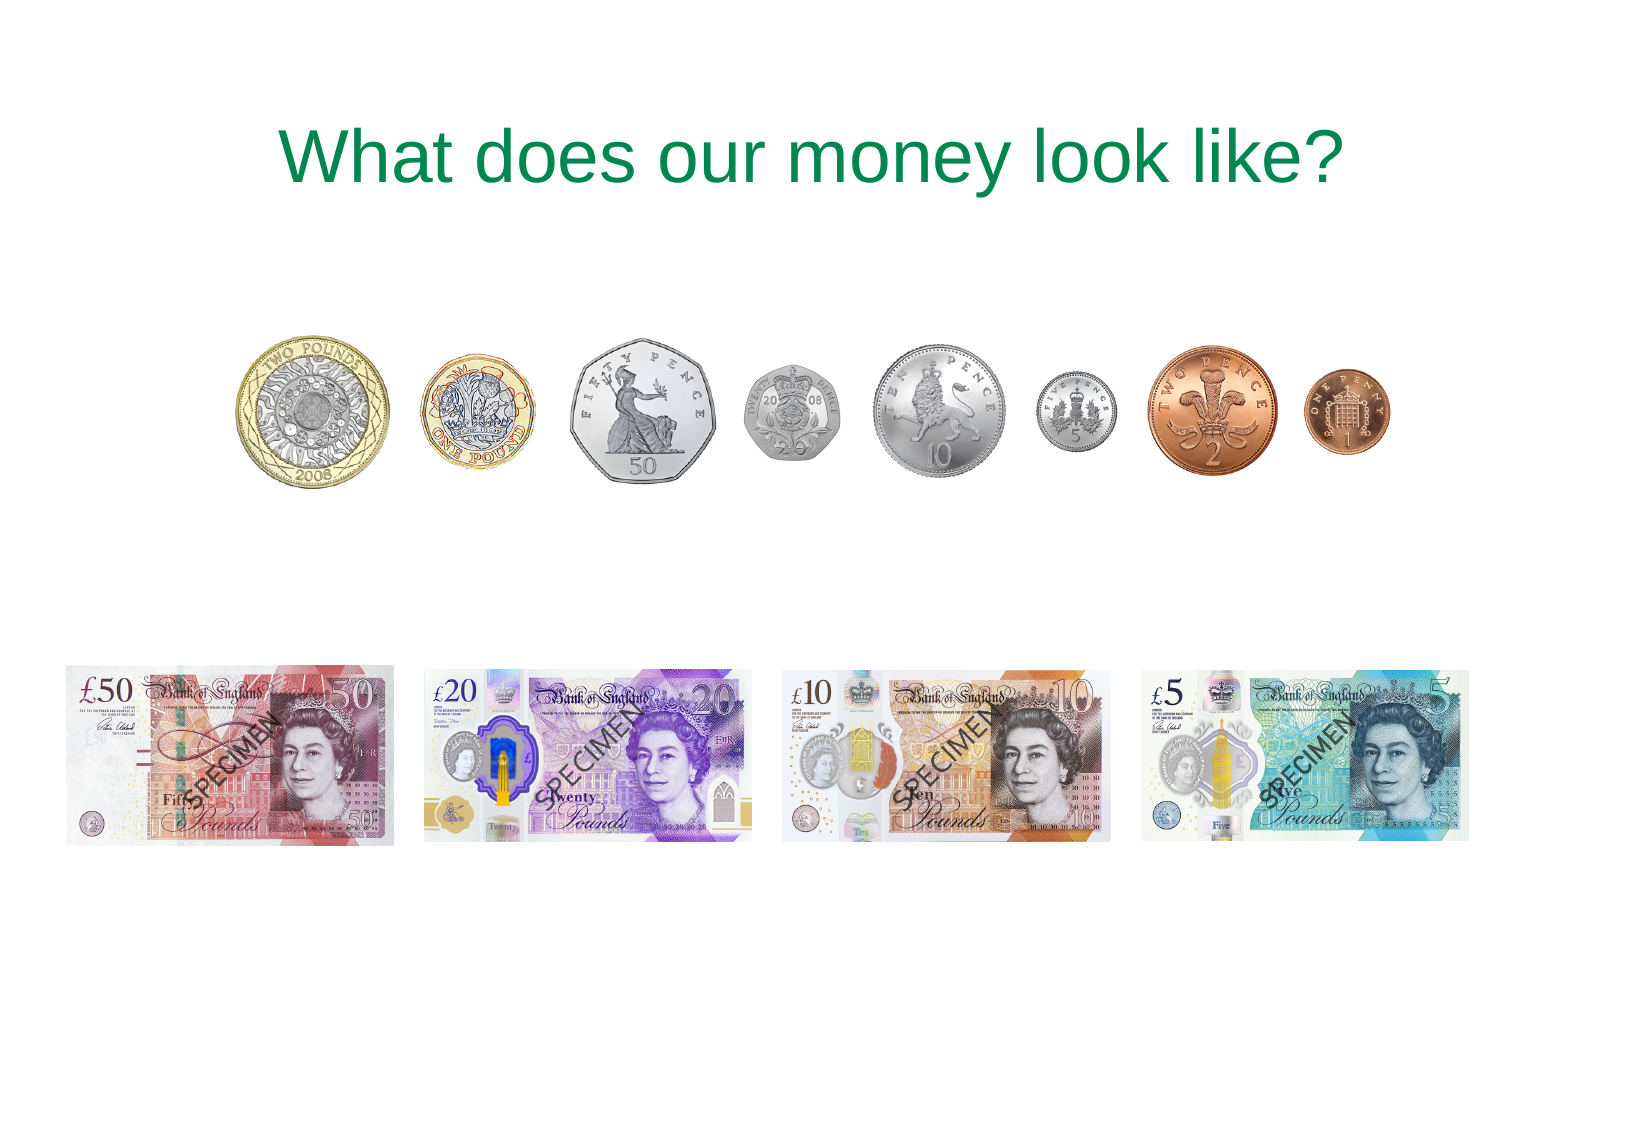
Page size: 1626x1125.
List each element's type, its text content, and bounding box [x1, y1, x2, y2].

picture [870, 342, 1007, 479]
picture [66, 665, 394, 847]
picture [424, 669, 753, 842]
picture [1140, 670, 1469, 842]
picture [233, 332, 391, 491]
picture [782, 670, 1111, 842]
picture [1299, 364, 1393, 457]
picture [743, 363, 841, 461]
title What does our money look like? [0, 118, 1625, 298]
picture [415, 350, 540, 474]
picture [1146, 344, 1280, 478]
picture [1035, 370, 1118, 453]
picture [568, 336, 717, 485]
